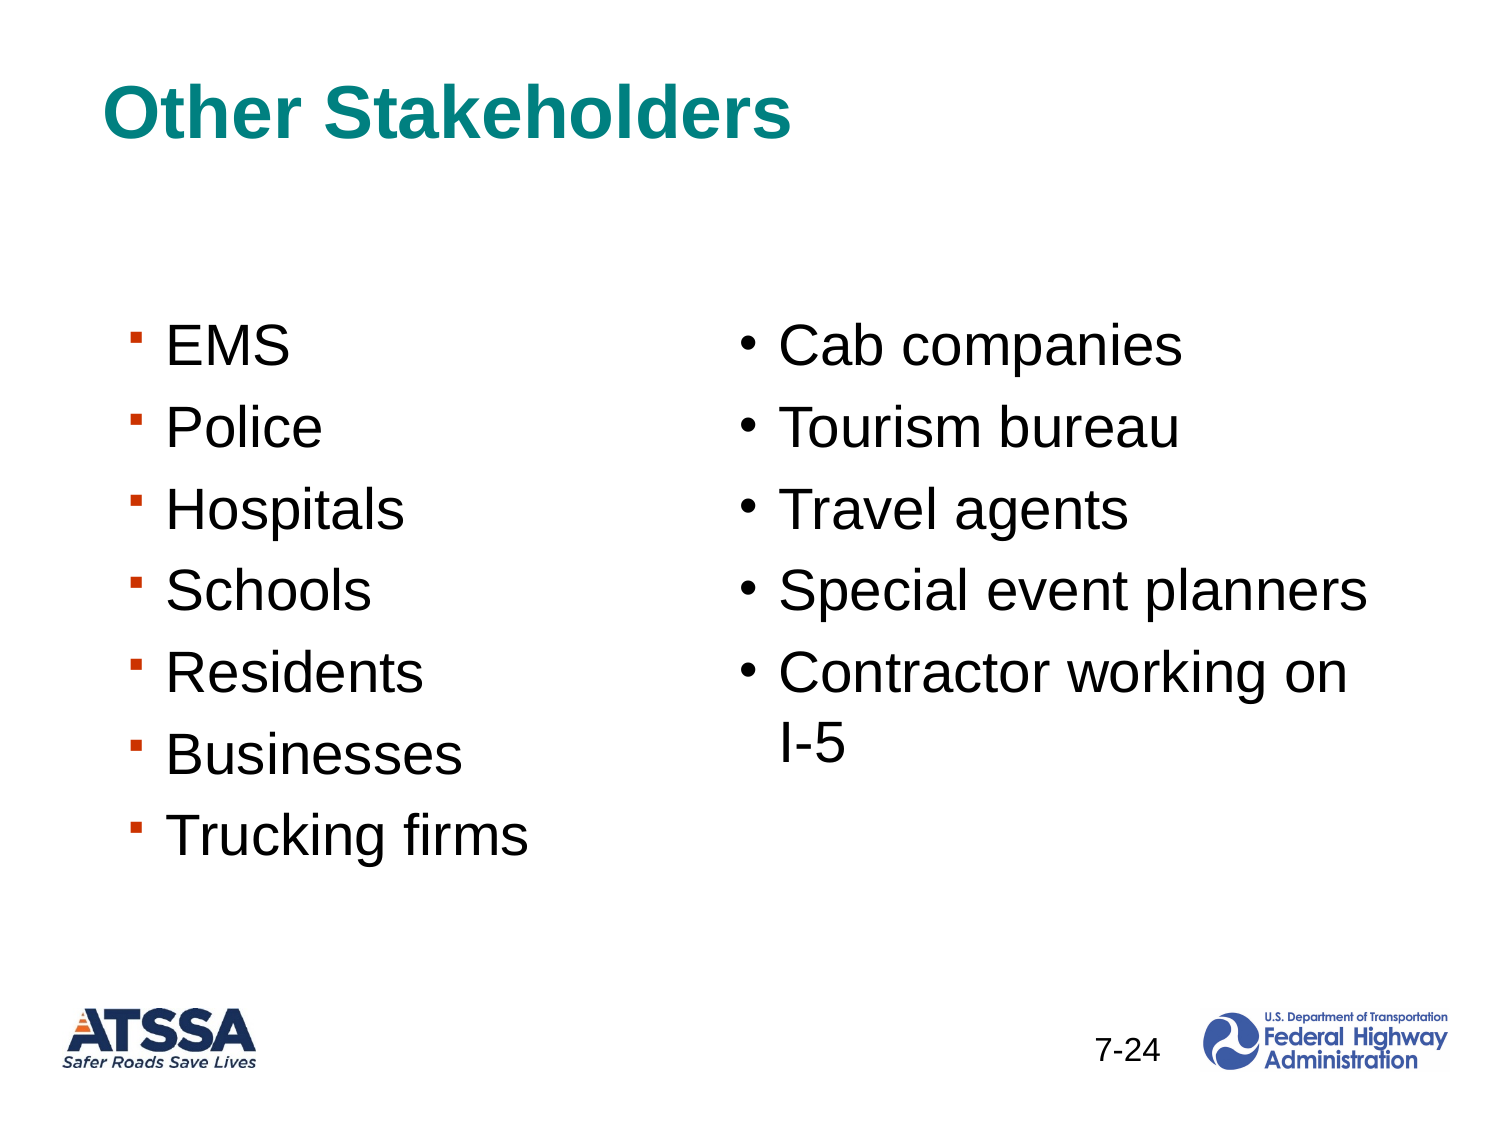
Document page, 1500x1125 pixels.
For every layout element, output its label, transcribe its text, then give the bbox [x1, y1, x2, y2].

text_box Cab companies Tourism bureau Travel agents Special event planners Contractor working on I-5 [724, 299, 1388, 1000]
title Other Stakeholders [87, 0, 1500, 218]
list EMS Police Hospitals Schools Residents Businesses Trucking firms [112, 299, 776, 1001]
picture [1200, 1008, 1450, 1072]
picture [62, 1008, 256, 1068]
